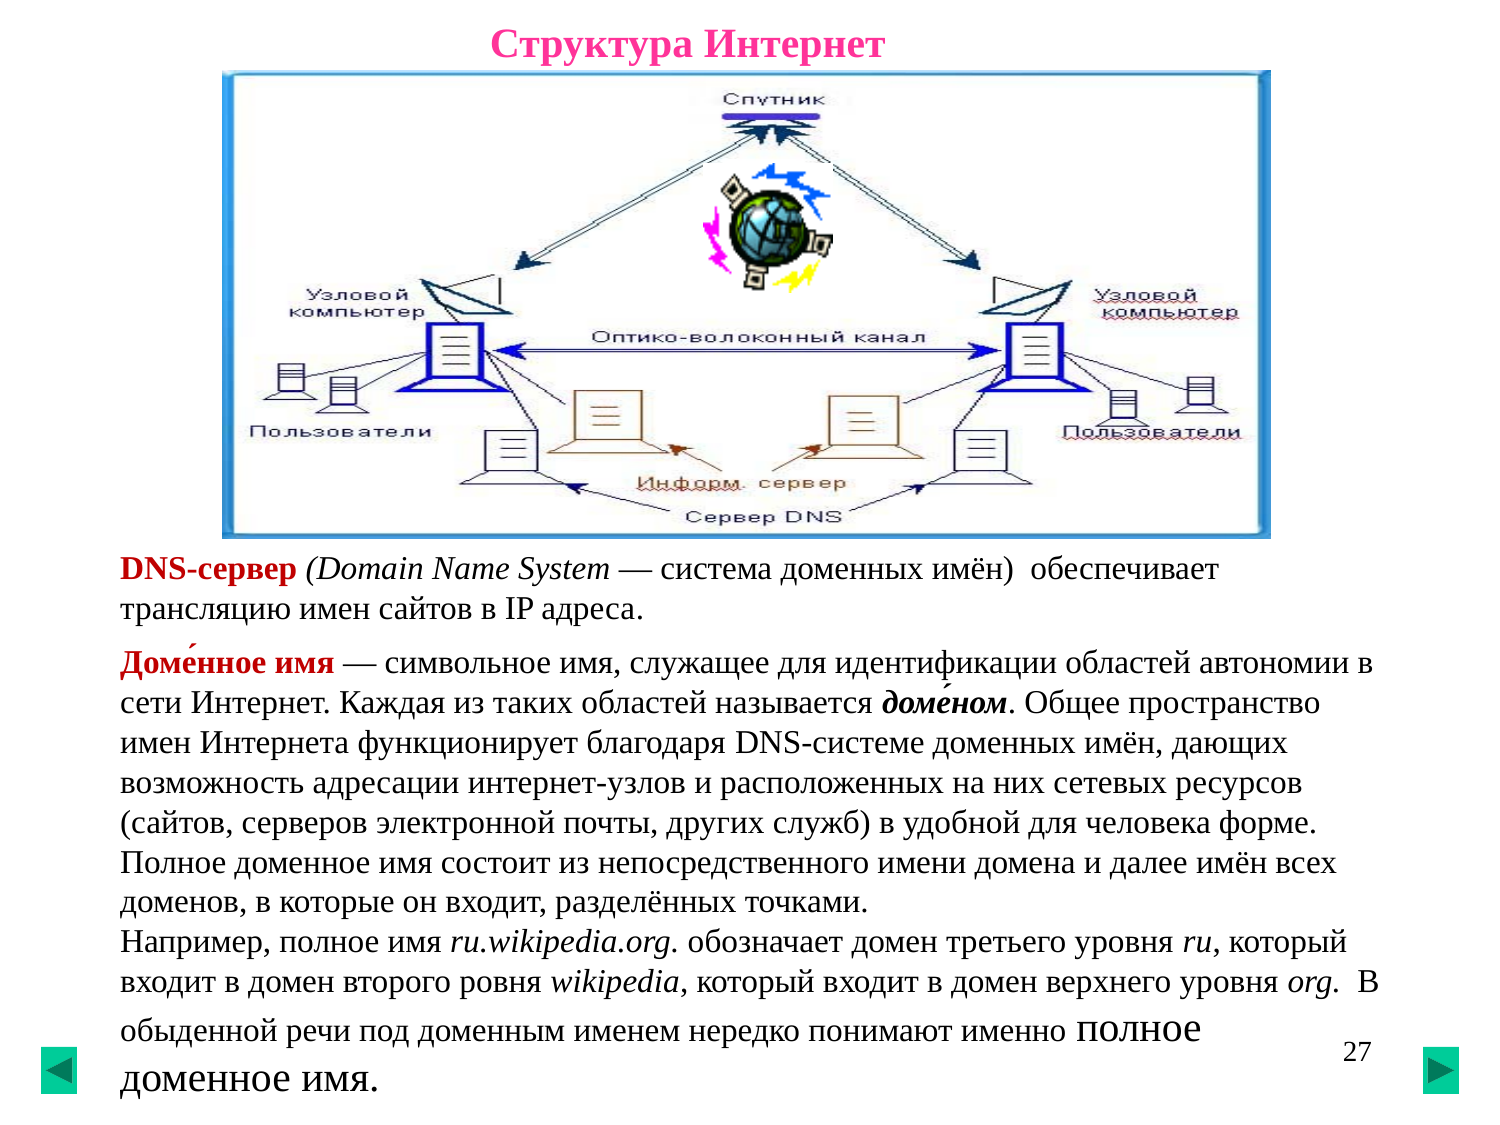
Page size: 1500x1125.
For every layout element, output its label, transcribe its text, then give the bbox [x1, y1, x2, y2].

text_box Доме́нное имя — символьное имя, служащее для идентификации областей автономии в сети Интернет. Каждая из таких областей называется доме́ном. Общее пространство имен Интернета функционирует благодаря DNS-системе доменных имён, дающих возможность адресации интернет-узлов и расположенных на них сетевых ресурсов (сайтов, серверов электронной почты, других служб) в удобной для человека форме. Полное доменное имя состоит из непосредственного имени домена и далее имён всех доменов, в которые он входит, разделённых точками. Например, полное имя ru.wikipedia.org. обозначает домен третьего уровня ru, который входит в домен второго ровня wikipedia, который входит в домен верхнего уровня org. В обыденной речи под доменным именем нередко понимают именно полное доменное имя. [105, 632, 1395, 1107]
text_box [1423, 1046, 1459, 1094]
text_box DNS-сервер (Domain Name System — система доменных имён) обеспечивает трансляцию имен сайтов в IP адреса. [105, 538, 1395, 632]
text_box [41, 1046, 77, 1094]
title Структура Интернет [433, 0, 943, 68]
picture [222, 70, 1271, 540]
